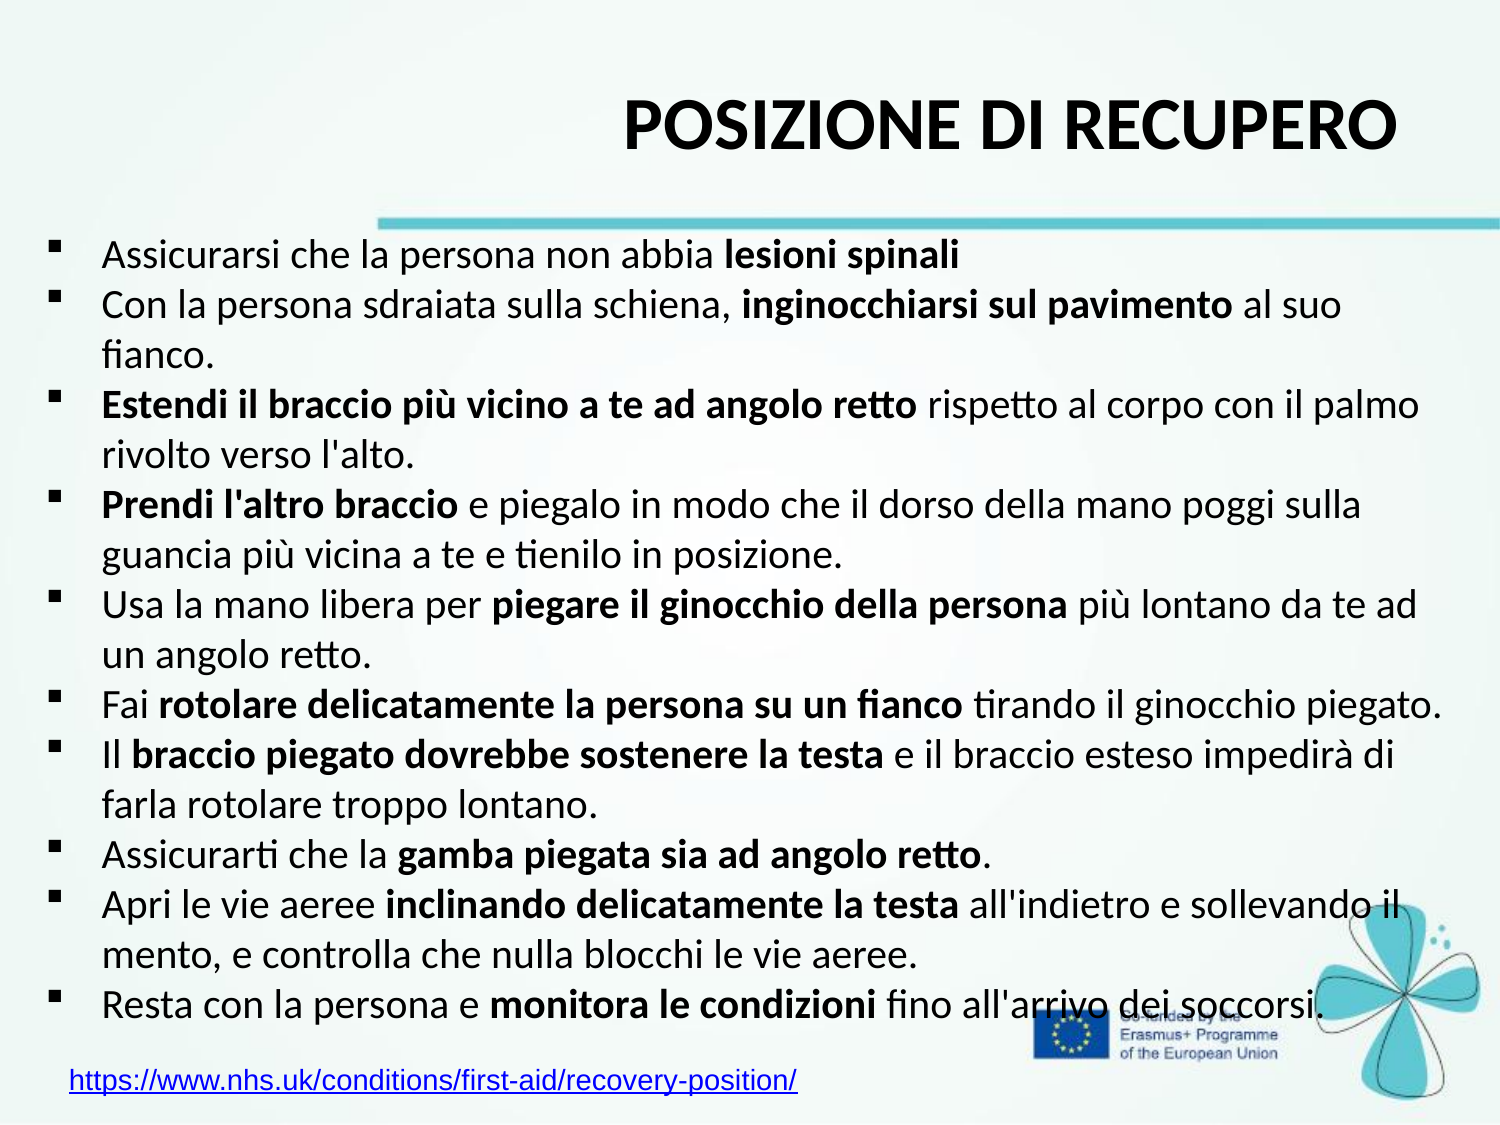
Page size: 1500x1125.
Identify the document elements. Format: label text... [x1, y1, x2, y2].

text_box Assicurarsi che la persona non abbia lesioni spinali Con la persona sdraiata sulla schiena, inginocchiarsi sul pavimento al suo fianco. Estendi il braccio più vicino a te ad angolo retto rispetto al corpo con il palmo rivolto verso l'alto. Prendi l'altro braccio e piegalo in modo che il dorso della mano poggi sulla guancia più vicina a te e tienilo in posizione. Usa la mano libera per piegare il ginocchio della persona più lontano da te ad un angolo retto. Fai rotolare delicatamente la persona su un fianco tirando il ginocchio piegato. Il braccio piegato dovrebbe sostenere la testa e il braccio esteso impedirà di farla rotolare troppo lontano. Assicurarti che la gamba piegata sia ad angolo retto. Apri le vie aeree inclinando delicatamente la testa all'indietro e sollevando il mento, e controlla che nulla blocchi le vie aeree. Resta con la persona e monitora le condizioni fino all'arrivo dei soccorsi. [30, 219, 1470, 1035]
text_box https://www.nhs.uk/conditions/first-aid/recovery-position/ [54, 1054, 917, 1105]
text_box Posizione di recupero [606, 67, 1415, 173]
picture [0, 0, 1500, 1125]
